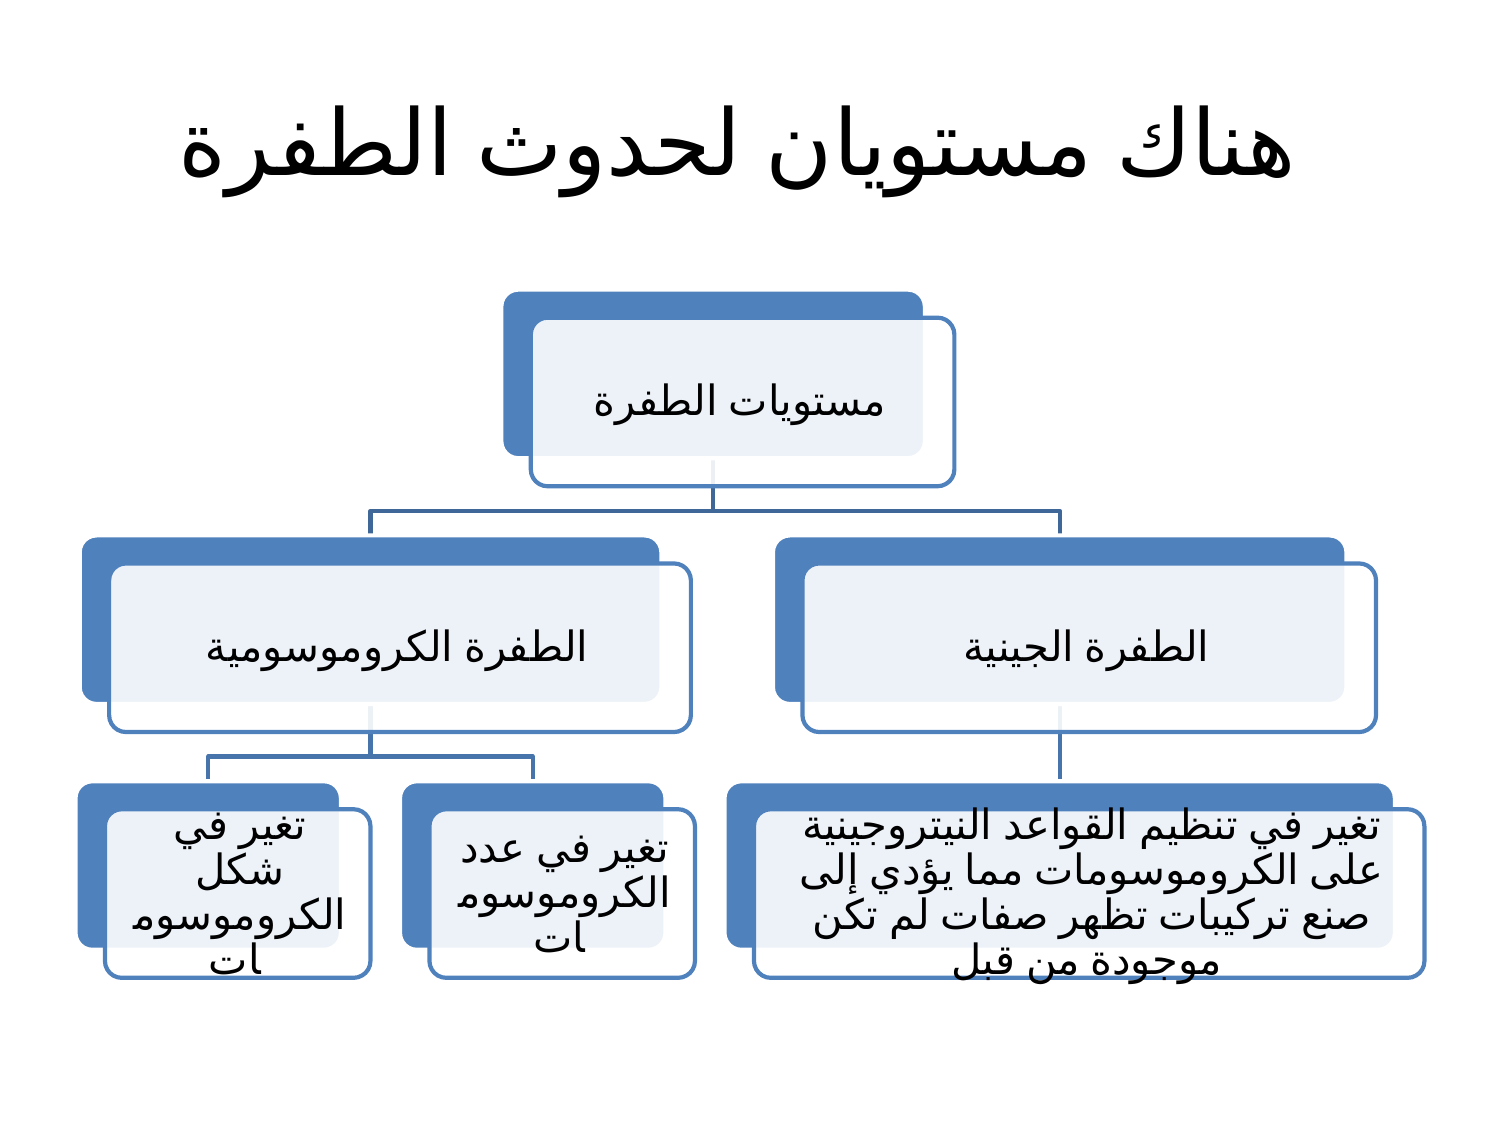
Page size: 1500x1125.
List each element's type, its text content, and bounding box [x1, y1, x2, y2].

title هناك مستويان لحدوث الطفرة [75, 45, 1425, 233]
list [74, 262, 1426, 1006]
